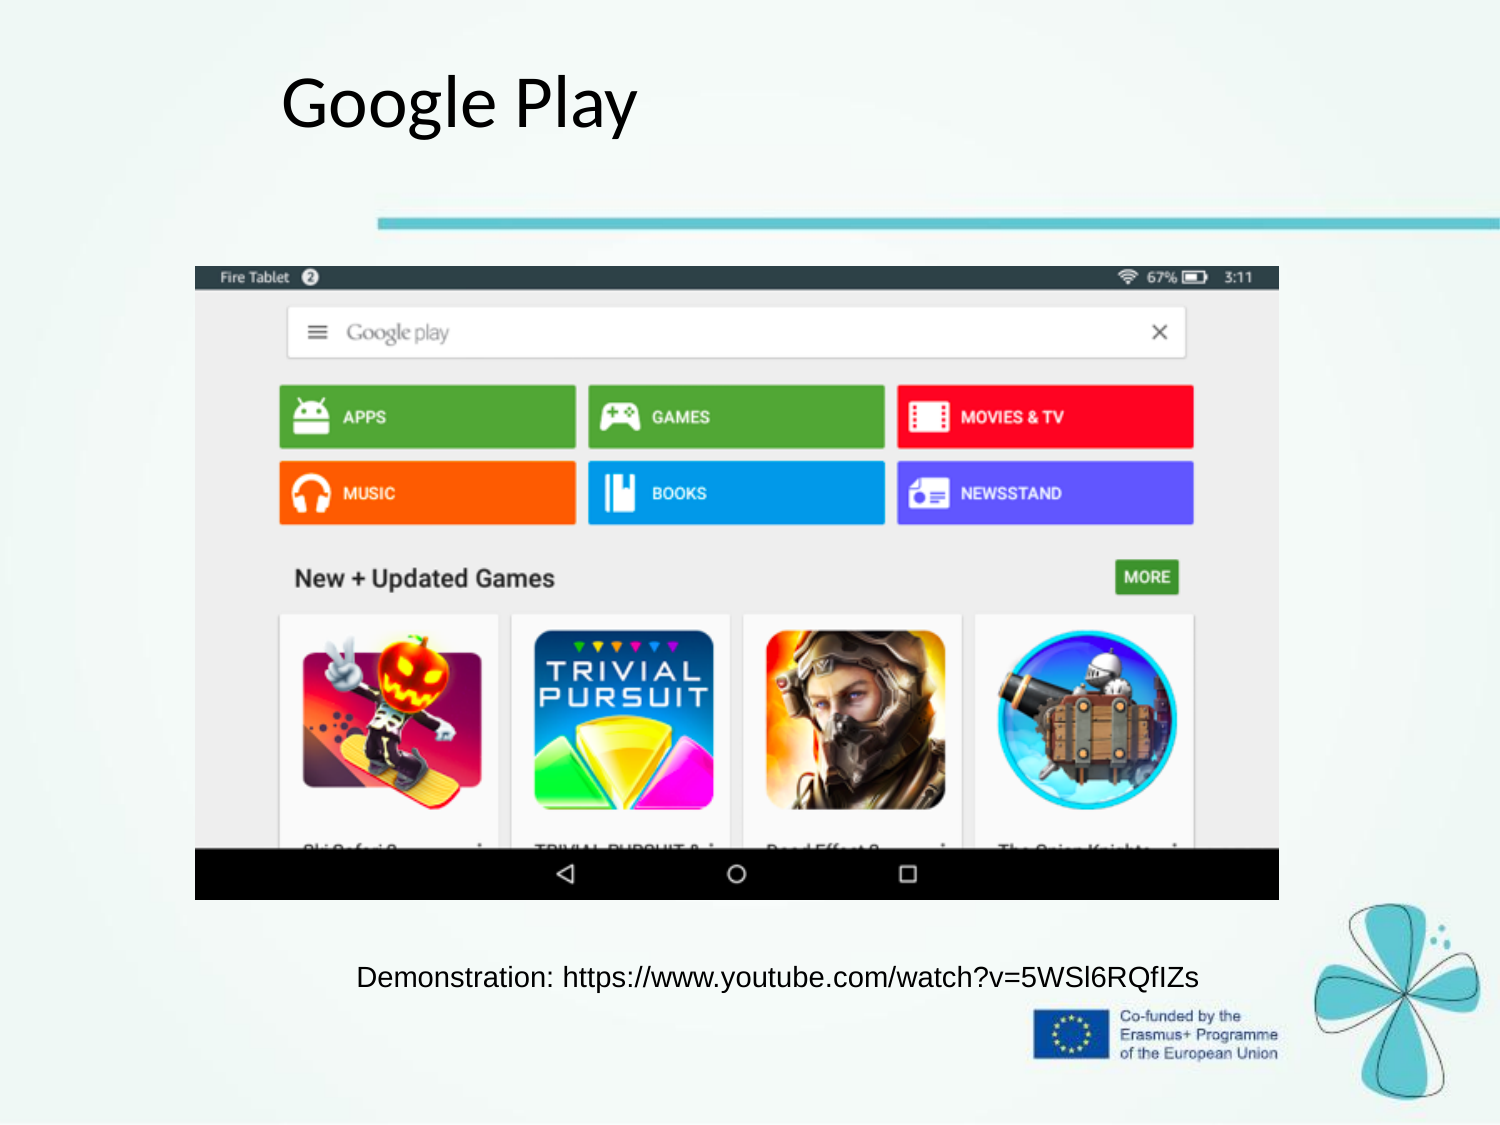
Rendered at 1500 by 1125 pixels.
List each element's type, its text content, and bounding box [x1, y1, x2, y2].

picture [0, 0, 1500, 1125]
text_box Demonstration: https://www.youtube.com/watch?v=5WSl6RQfIZs [41, 278, 1481, 1044]
text_box Google Play [266, 45, 1500, 150]
